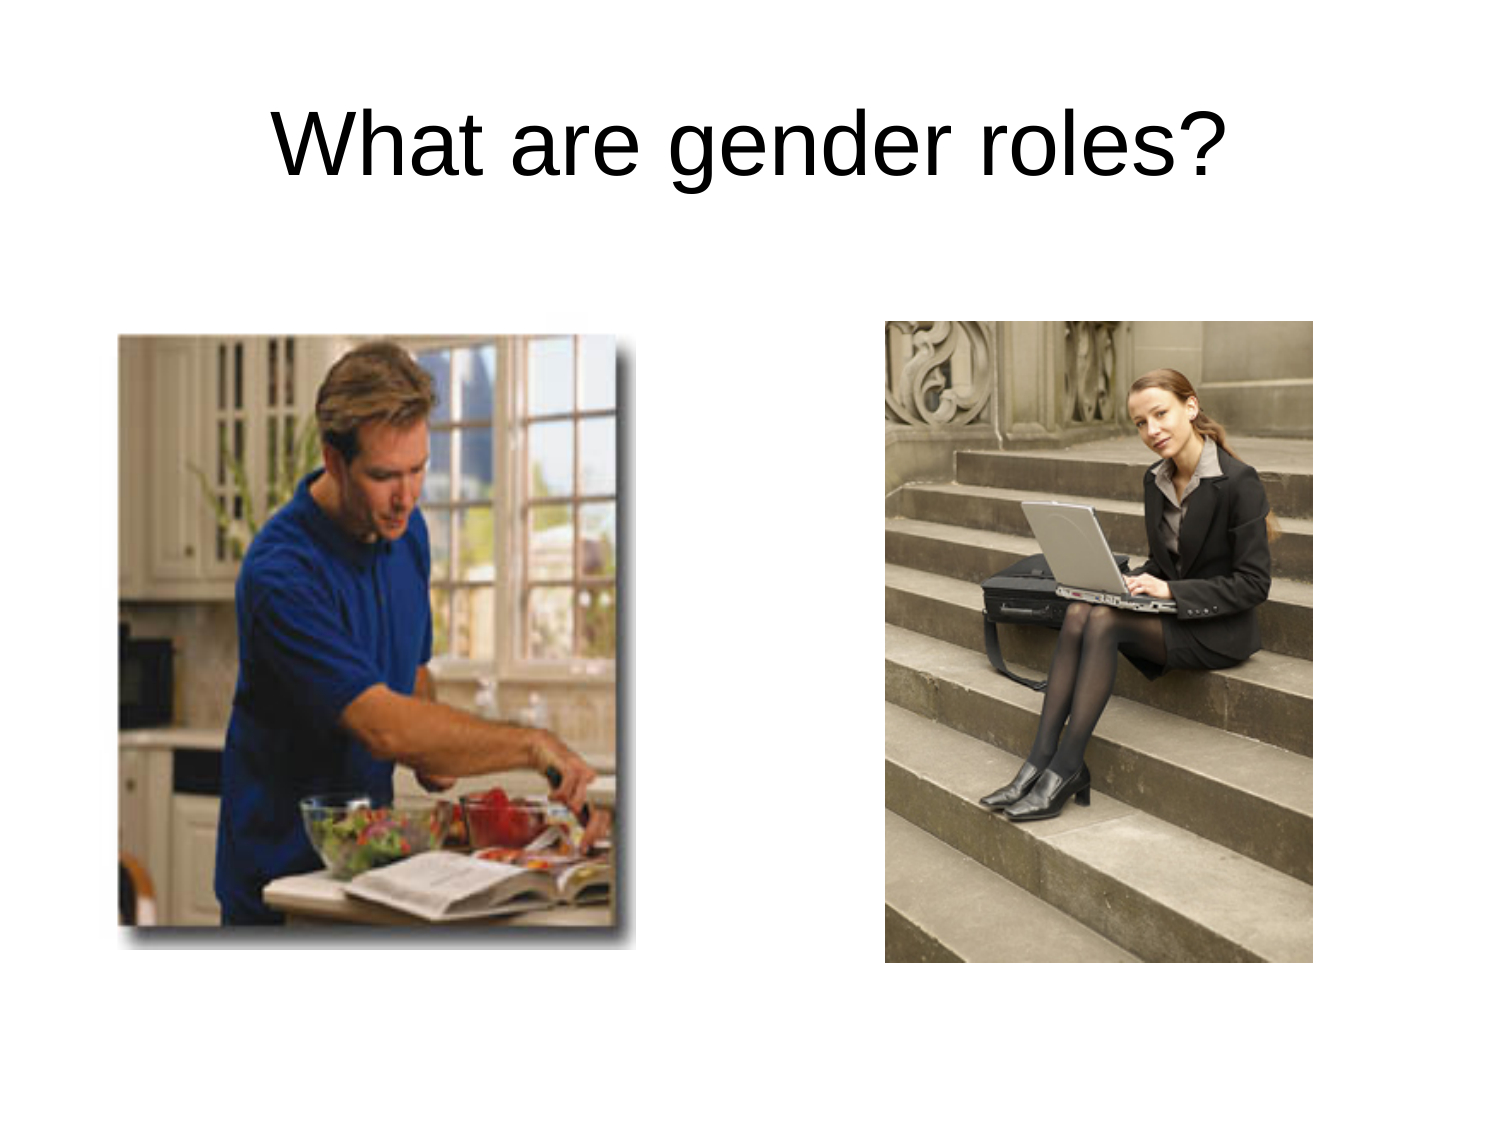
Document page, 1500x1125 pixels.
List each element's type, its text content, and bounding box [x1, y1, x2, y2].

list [885, 320, 1314, 963]
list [99, 312, 636, 951]
title What are gender roles? [75, 45, 1425, 233]
